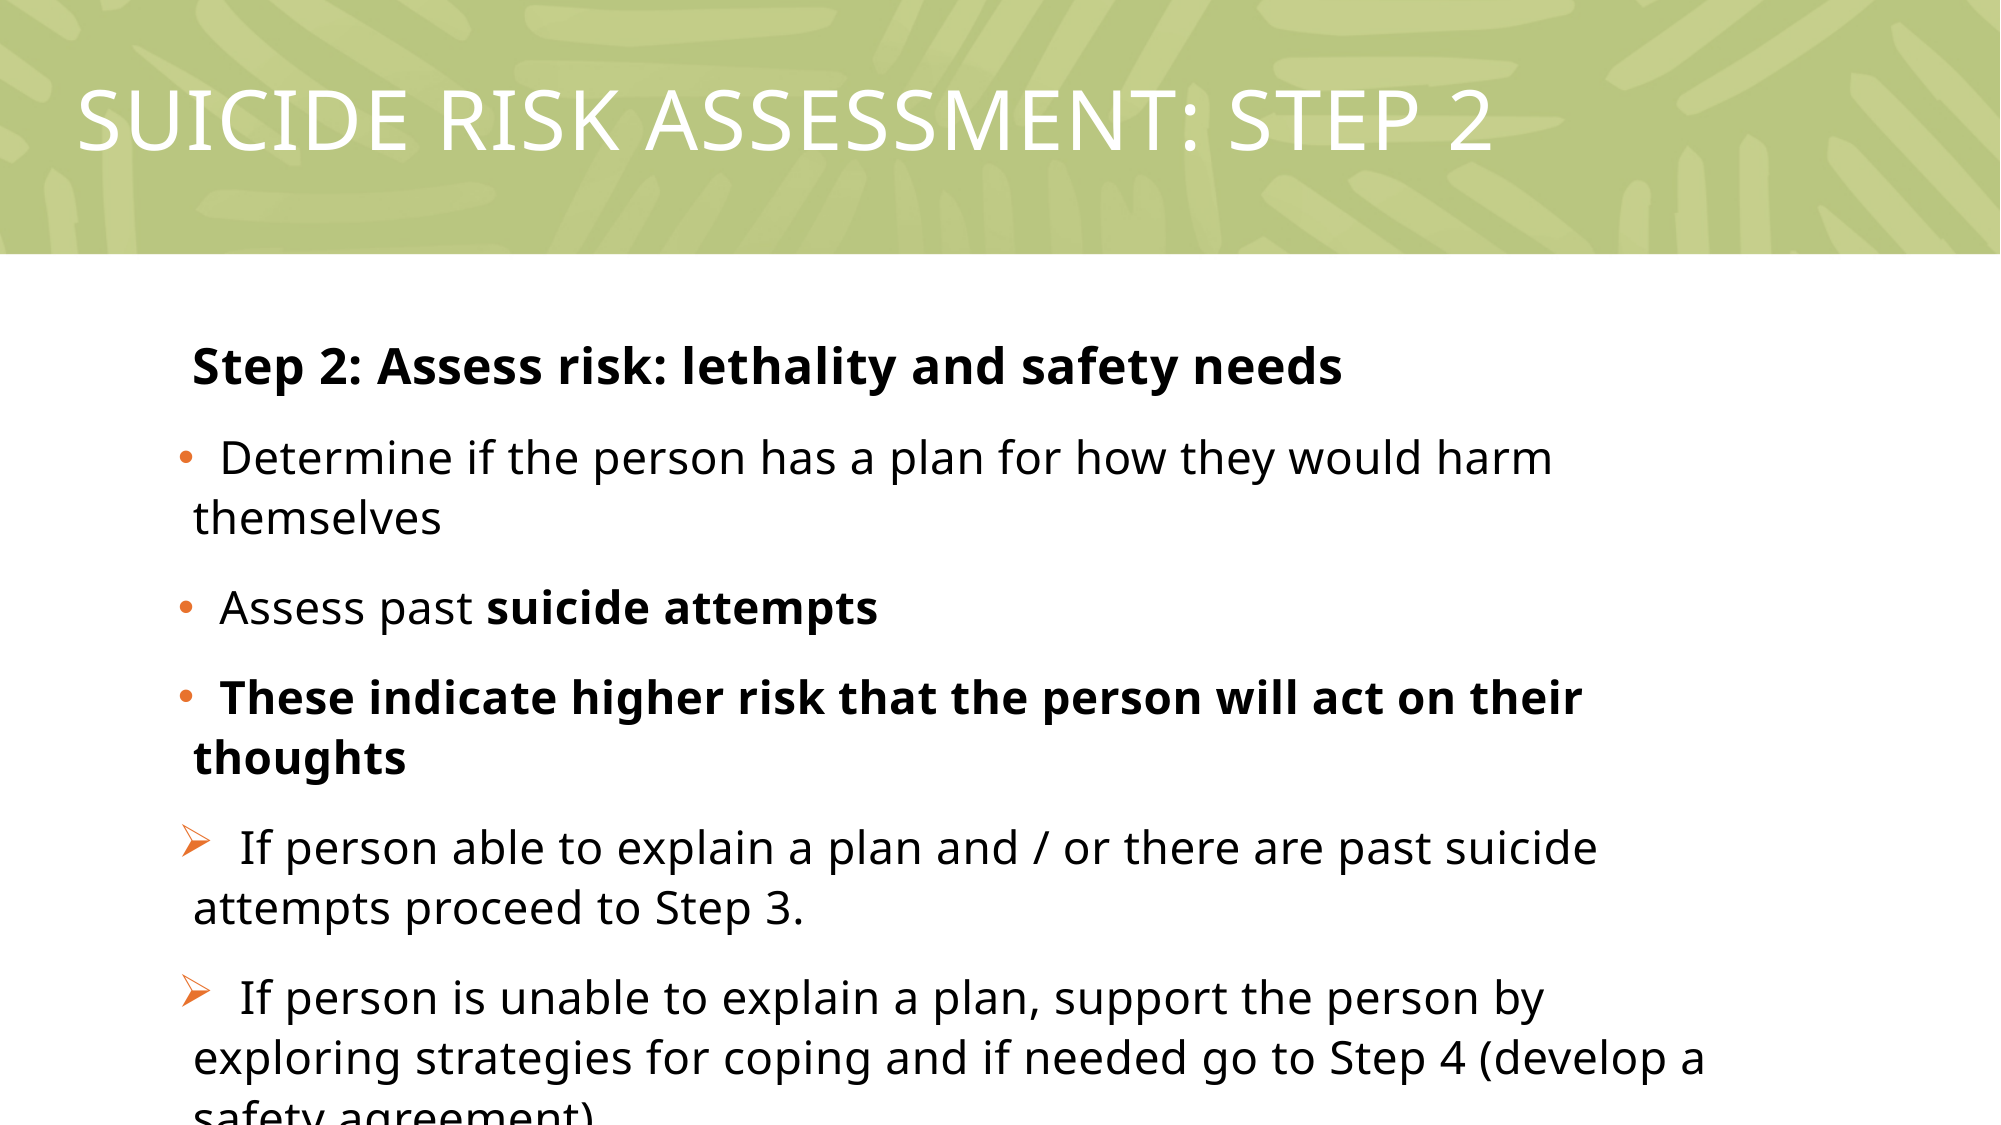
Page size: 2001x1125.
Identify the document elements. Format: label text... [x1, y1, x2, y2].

list Step 2: Assess risk: lethality and safety needs Determine if the person has a plan for how they would harm themselves Assess past suicide attempts These indicate higher risk that the person will act on their thoughts If person able to explain a plan and / or there are past suicide attempts proceed to Step 3. If person is unable to explain a plan, support the person by exploring strategies for coping and if needed go to Step 4 (develop a safety agreement) [170, 320, 1766, 981]
picture [0, 0, 2000, 1125]
title Suicide risk assessment: step 2 [61, 33, 1938, 220]
